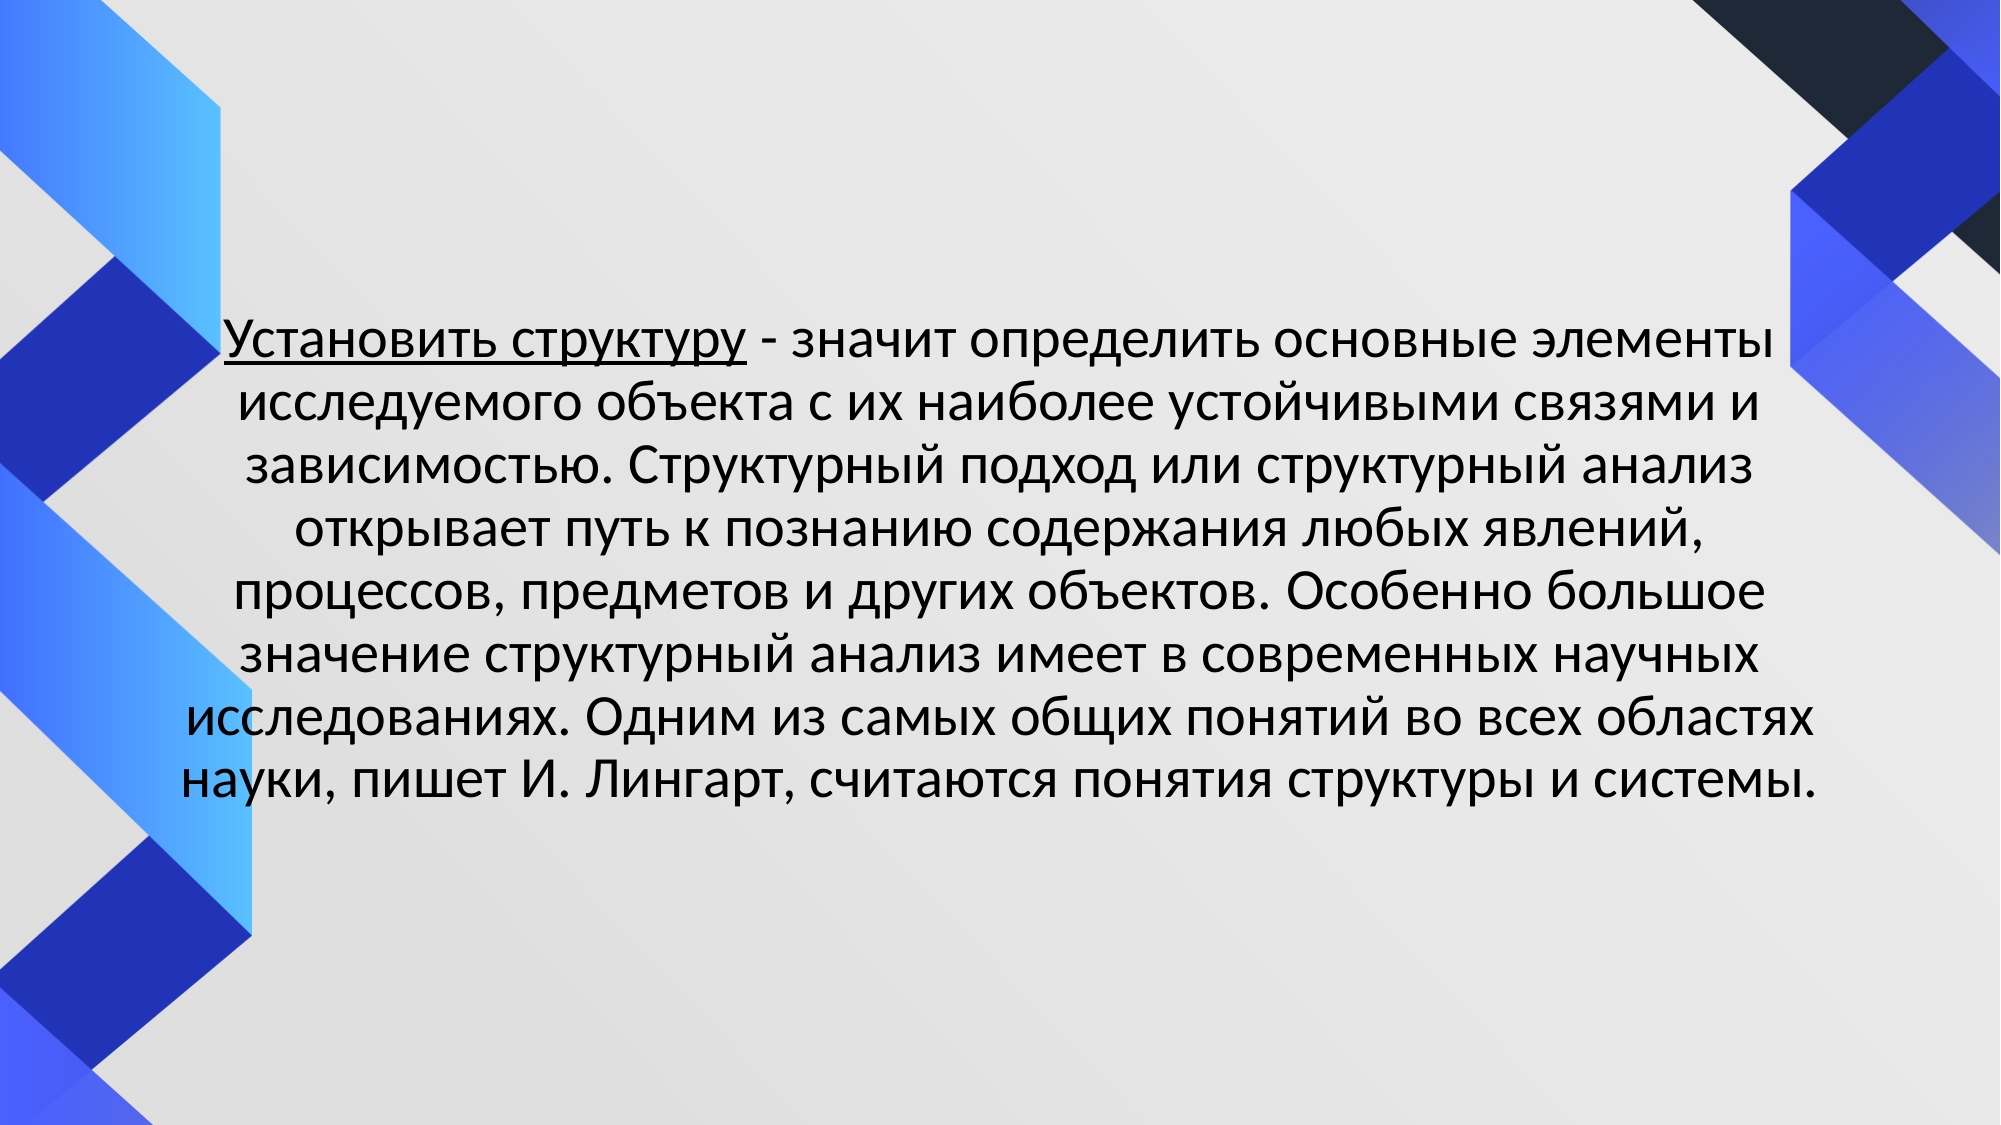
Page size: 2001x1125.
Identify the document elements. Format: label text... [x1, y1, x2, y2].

list Установить структуру - значит определить основные элементы исследуемого объекта с их наиболее устойчивыми связями и зависимостью. Структурный подход или структурный анализ открывает путь к познанию содержания любых явлений, процессов, предметов и других объектов. Особенно большое значение структурный анализ имеет в современных научных исследованиях. Одним из самых общих понятий во всех областях науки, пишет И. Лингарт, считаются понятия структуры и системы. [137, 299, 1863, 1014]
picture [0, 0, 2000, 1125]
